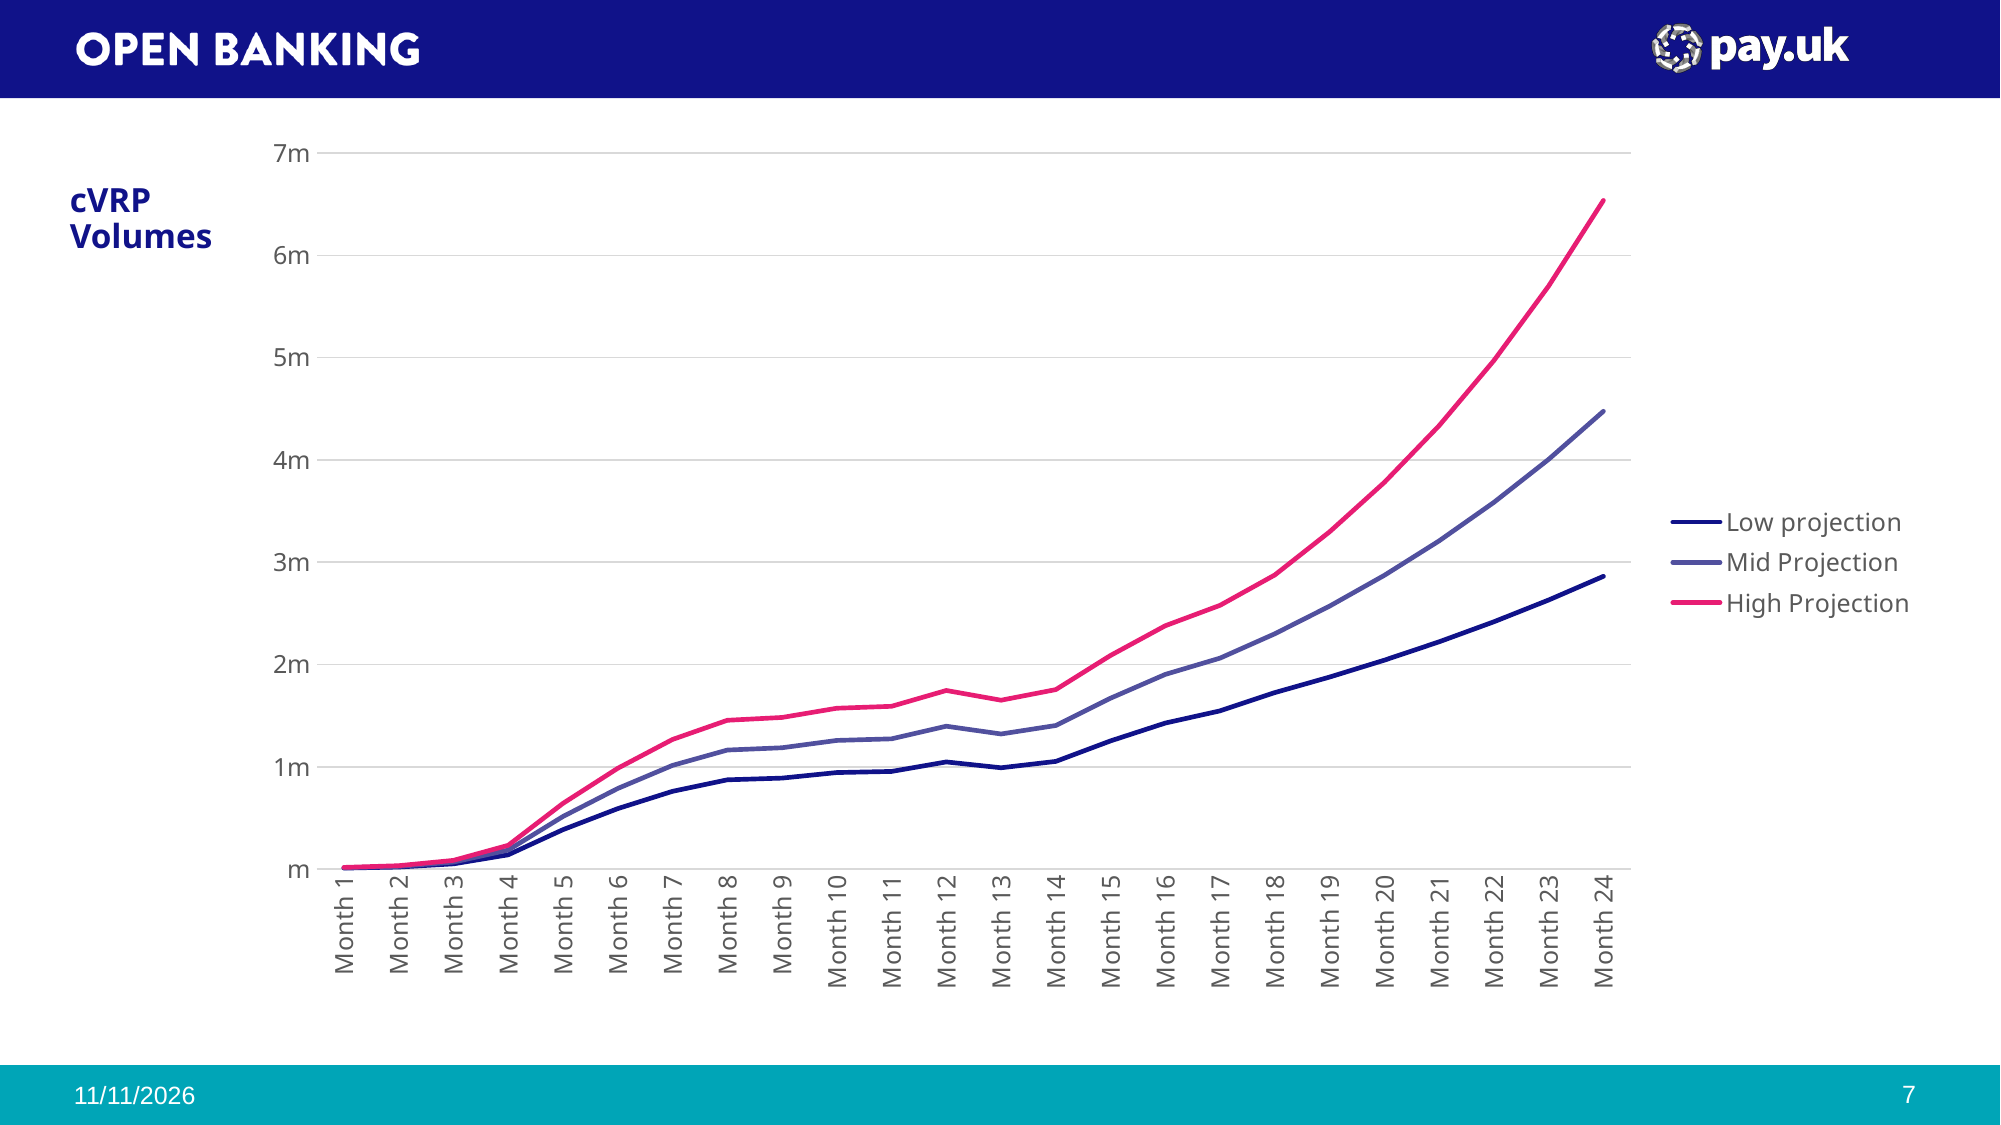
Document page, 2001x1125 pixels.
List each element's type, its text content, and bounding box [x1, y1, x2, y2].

picture [43, 0, 452, 99]
chart [239, 117, 1932, 1007]
slide_number 7 [1412, 1064, 1932, 1124]
title cVRP Volumes [54, 176, 239, 453]
footer [662, 1064, 1338, 1124]
picture [1644, 12, 1856, 78]
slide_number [59, 1065, 509, 1125]
